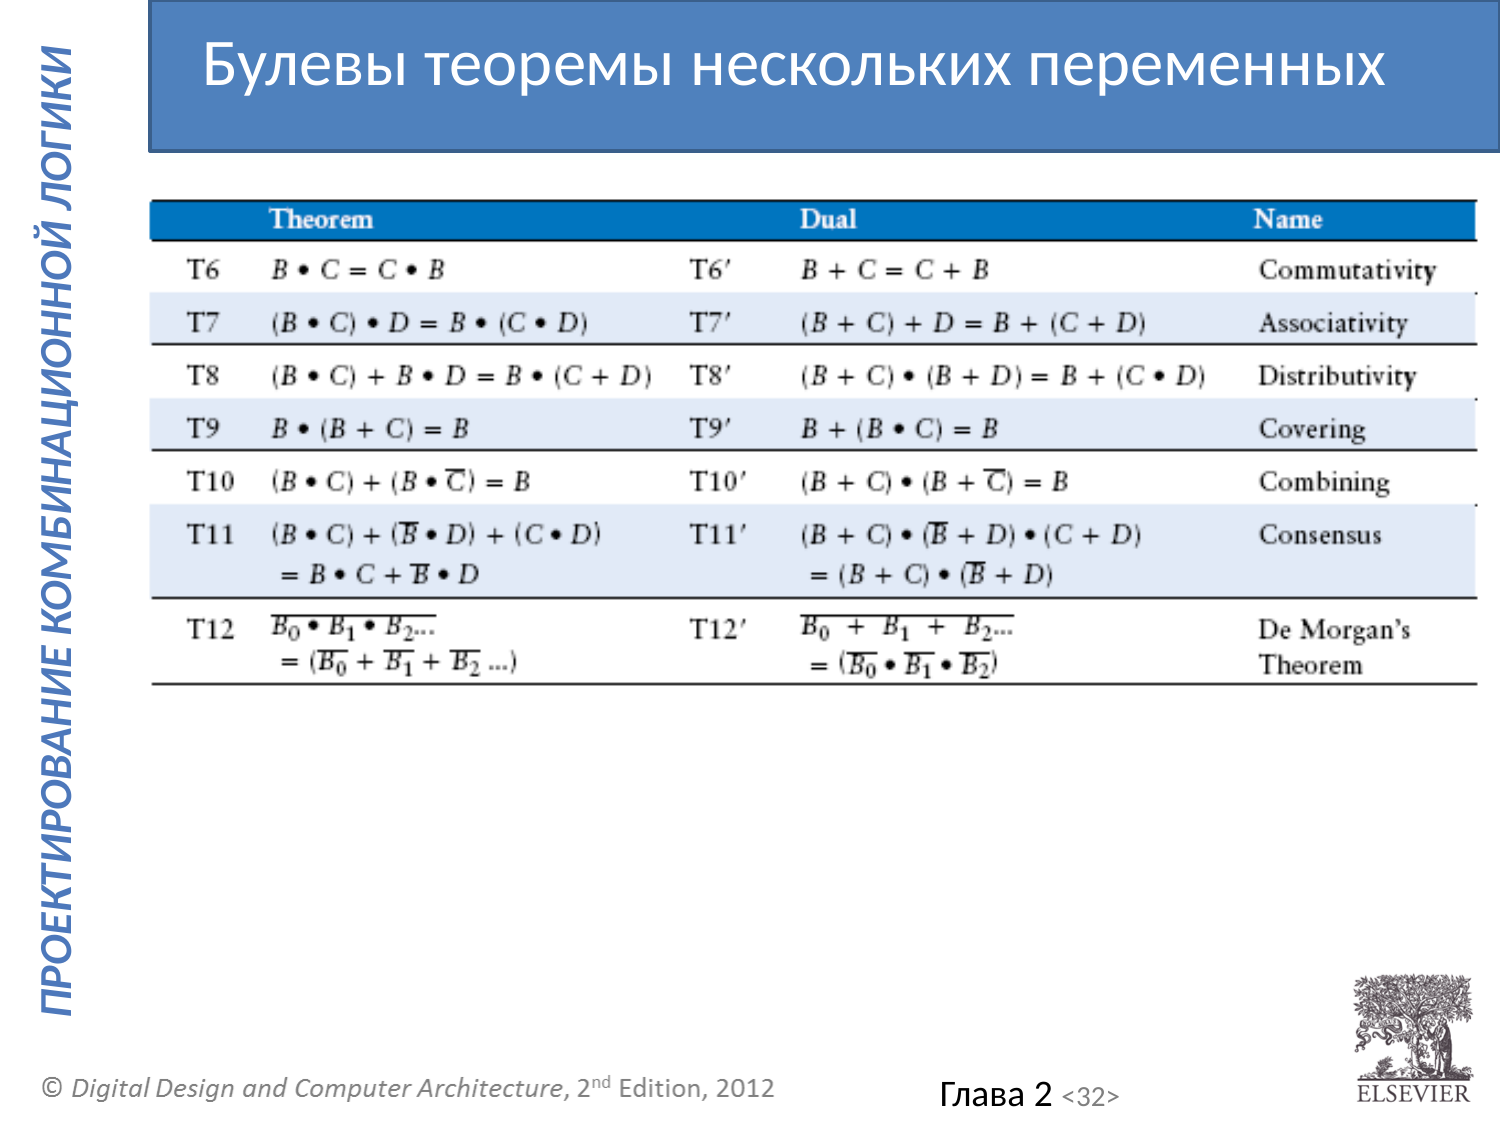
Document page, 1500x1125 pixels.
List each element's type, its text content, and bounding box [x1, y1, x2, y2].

text_box Булевы теоремы нескольких переменных [187, 11, 1488, 106]
picture [0, 0, 1500, 1125]
